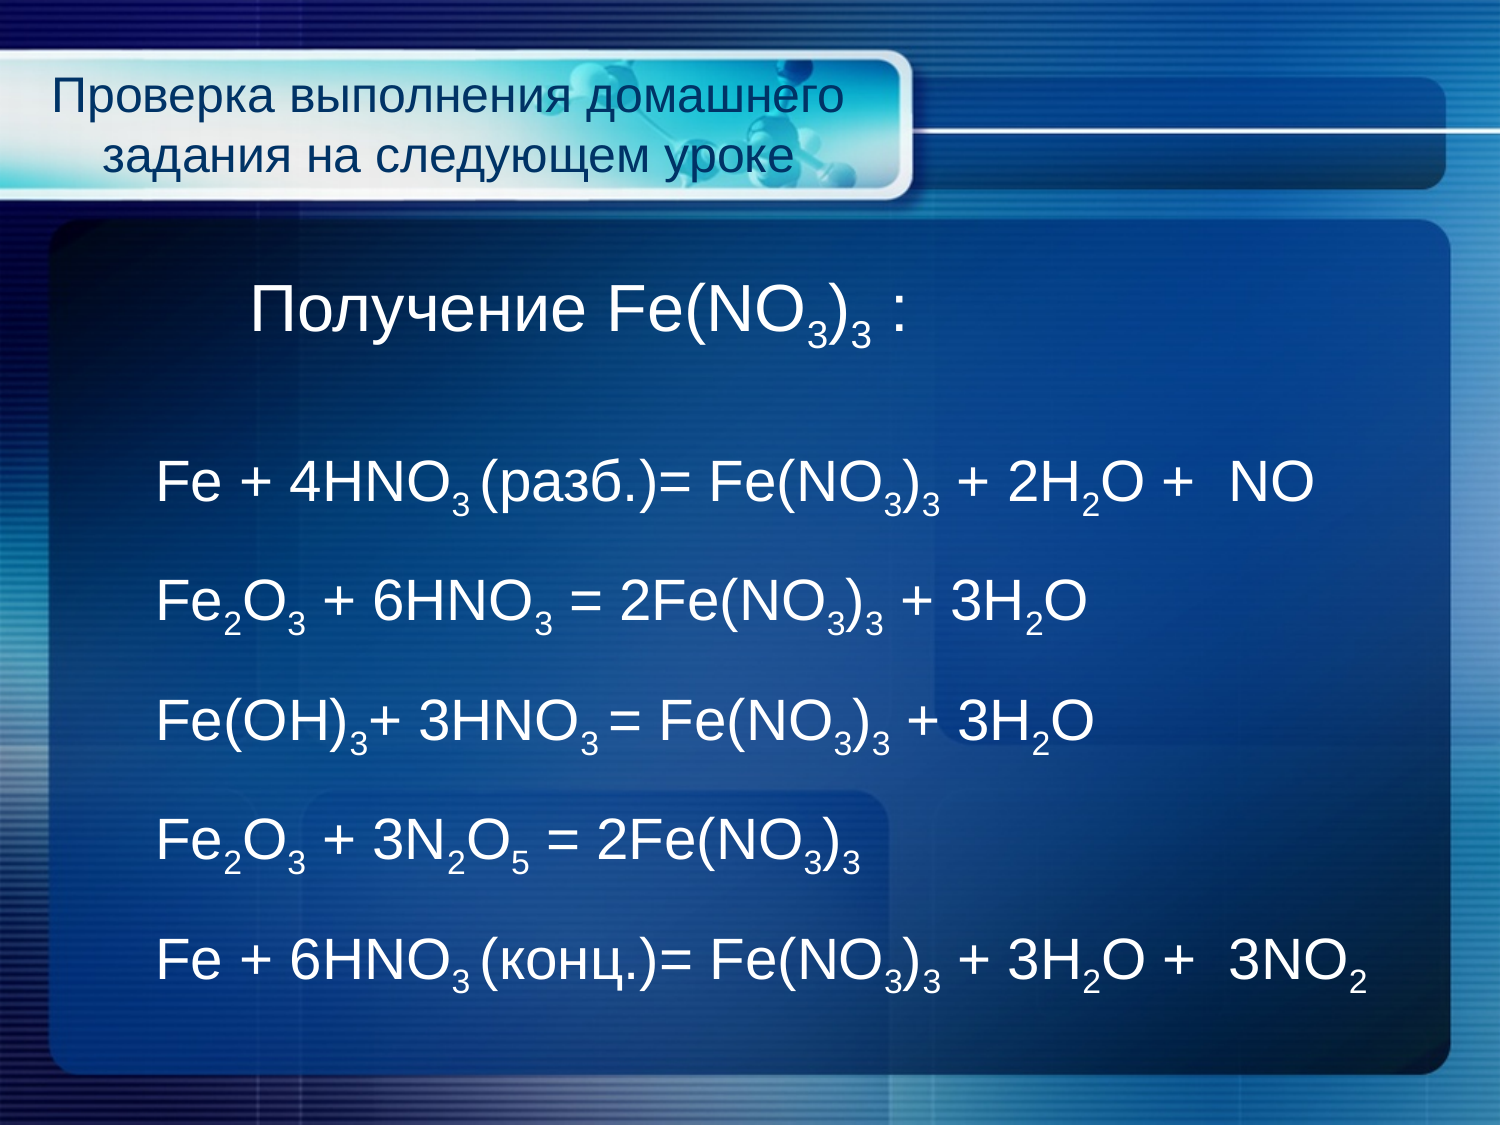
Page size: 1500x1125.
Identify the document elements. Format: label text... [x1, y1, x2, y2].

text_box Получение Fe(NO3)3 : [234, 257, 1114, 364]
text_box Проверка выполнения домашнего задания на следующем уроке [29, 54, 869, 183]
text_box Fe + 4HNO3 (разб.)= Fe(NO3)3 + 2H2O + NO Fe2O3 + 6HNO3 = 2Fe(NO3)3 + 3H2O Fe(OH)3+ 3HNO3 = Fe(NO3)3 + 3H2O Fe2O3 + 3N2O5 = 2Fe(NO3)3 Fe + 6HNO3 (конц.)= Fe(NO3)3 + 3H2O + 3NO2 [140, 395, 1454, 1008]
picture [0, 0, 1500, 1125]
